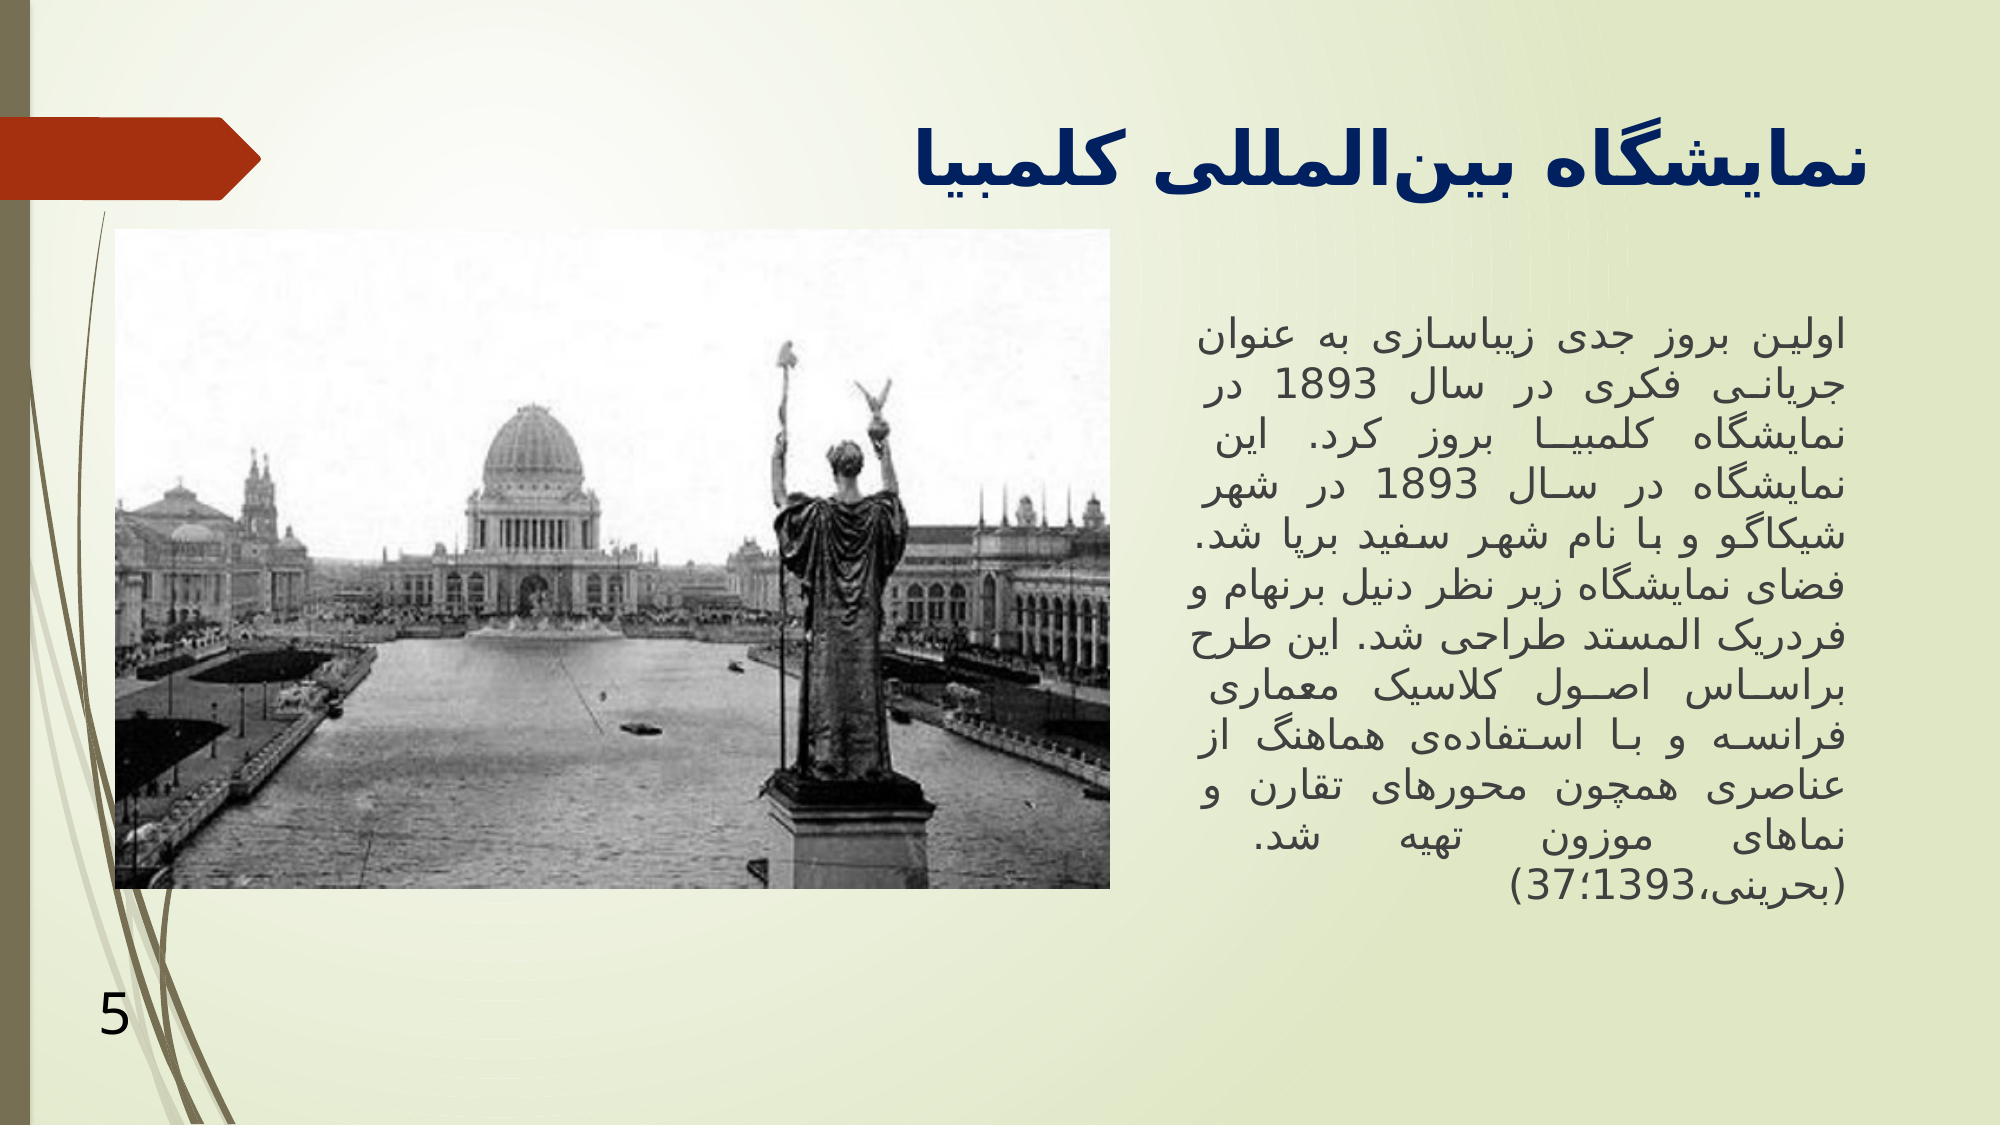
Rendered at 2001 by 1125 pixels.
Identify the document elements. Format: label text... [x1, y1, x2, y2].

text_box 5 [84, 968, 148, 1054]
title نمایشگاه بین‌المللی کلمبیا [425, 102, 1888, 313]
list اولین بروز جدی زیباسازی به عنوان جریانی فکری در سال 1893 در نمایشگاه کلمبیا بروز کرد. این نمایشگاه در سال 1893 در شهر شیکاگو و با نام شهر سفید برپا شد. فضای نمایشگاه زیر نظر دنیل برنهام و فردریک المستد طراحی شد. این طرح براساس اصول کلاسیک معماری فرانسه و با استفاده‌ی هماهنگ از عناصری همچون محور‌های تقارن و نماهای موزون تهیه شد. (بحرینی،1393؛37) [1174, 299, 1863, 1072]
picture [115, 229, 1110, 889]
